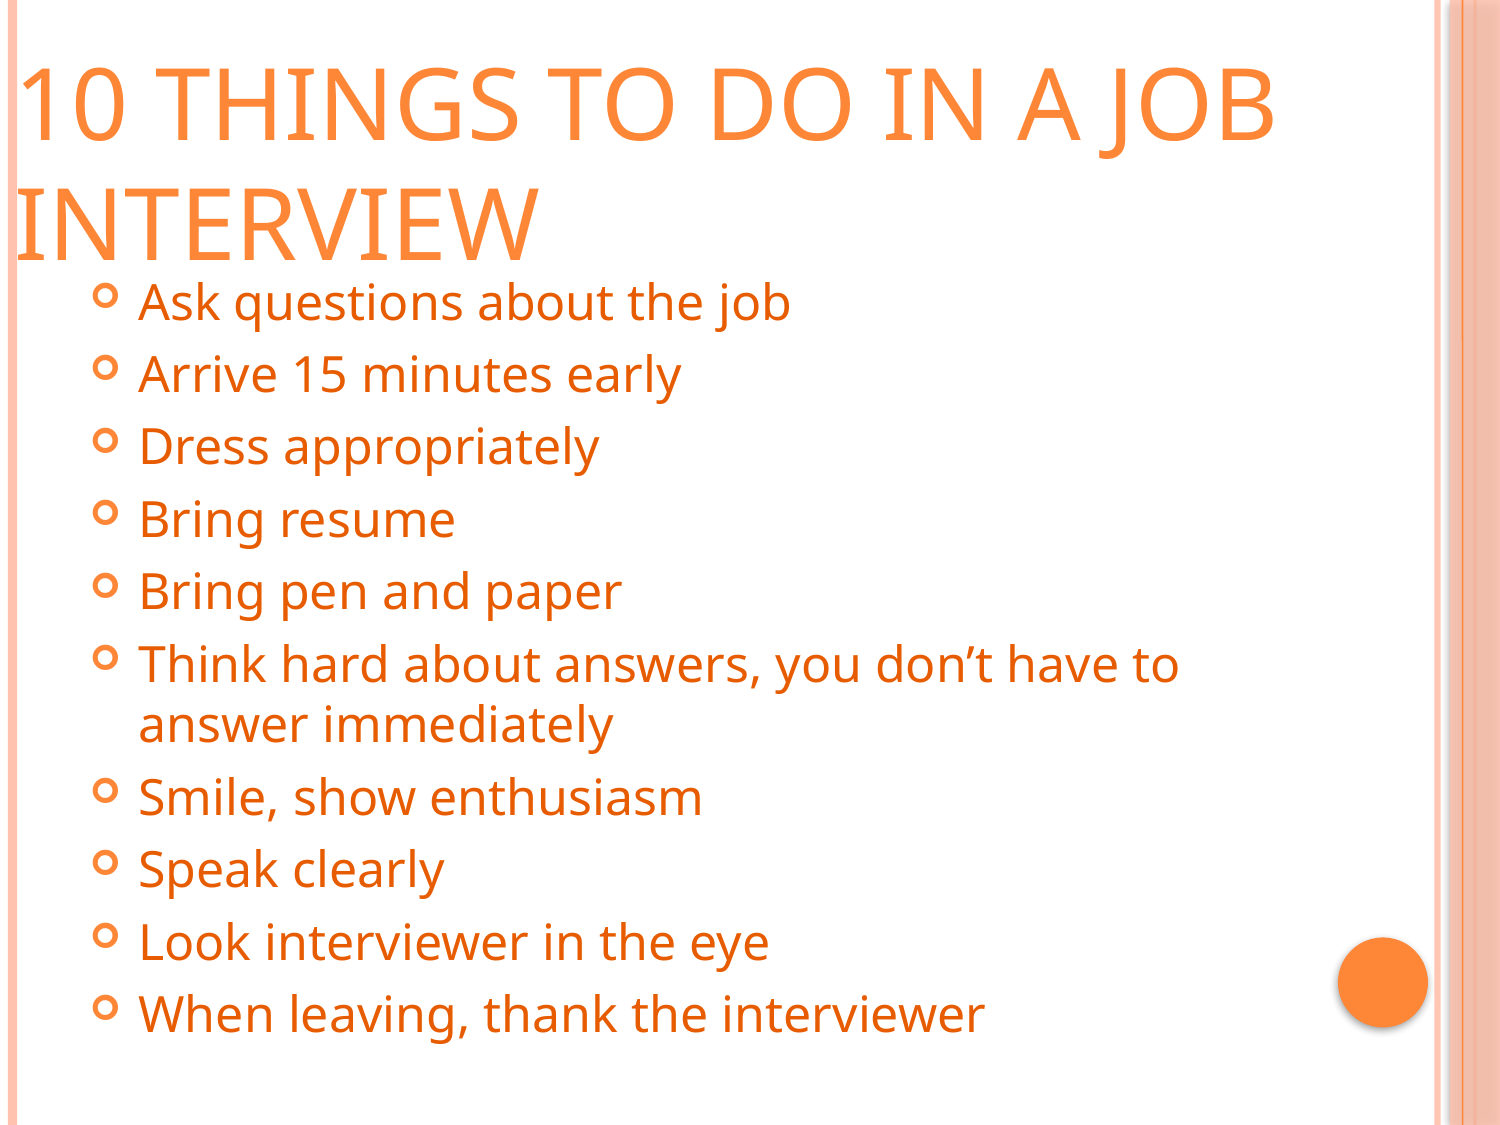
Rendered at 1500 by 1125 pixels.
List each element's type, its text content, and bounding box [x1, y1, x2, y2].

list Ask questions about the job Arrive 15 minutes early Dress appropriately Bring resume Bring pen and paper Think hard about answers, you don’t have to answer immediately Smile, show enthusiasm Speak clearly Look interviewer in the eye When leaving, thank the interviewer [75, 262, 1300, 1062]
title 10 Things to do in a Job Interview [0, 50, 1438, 288]
